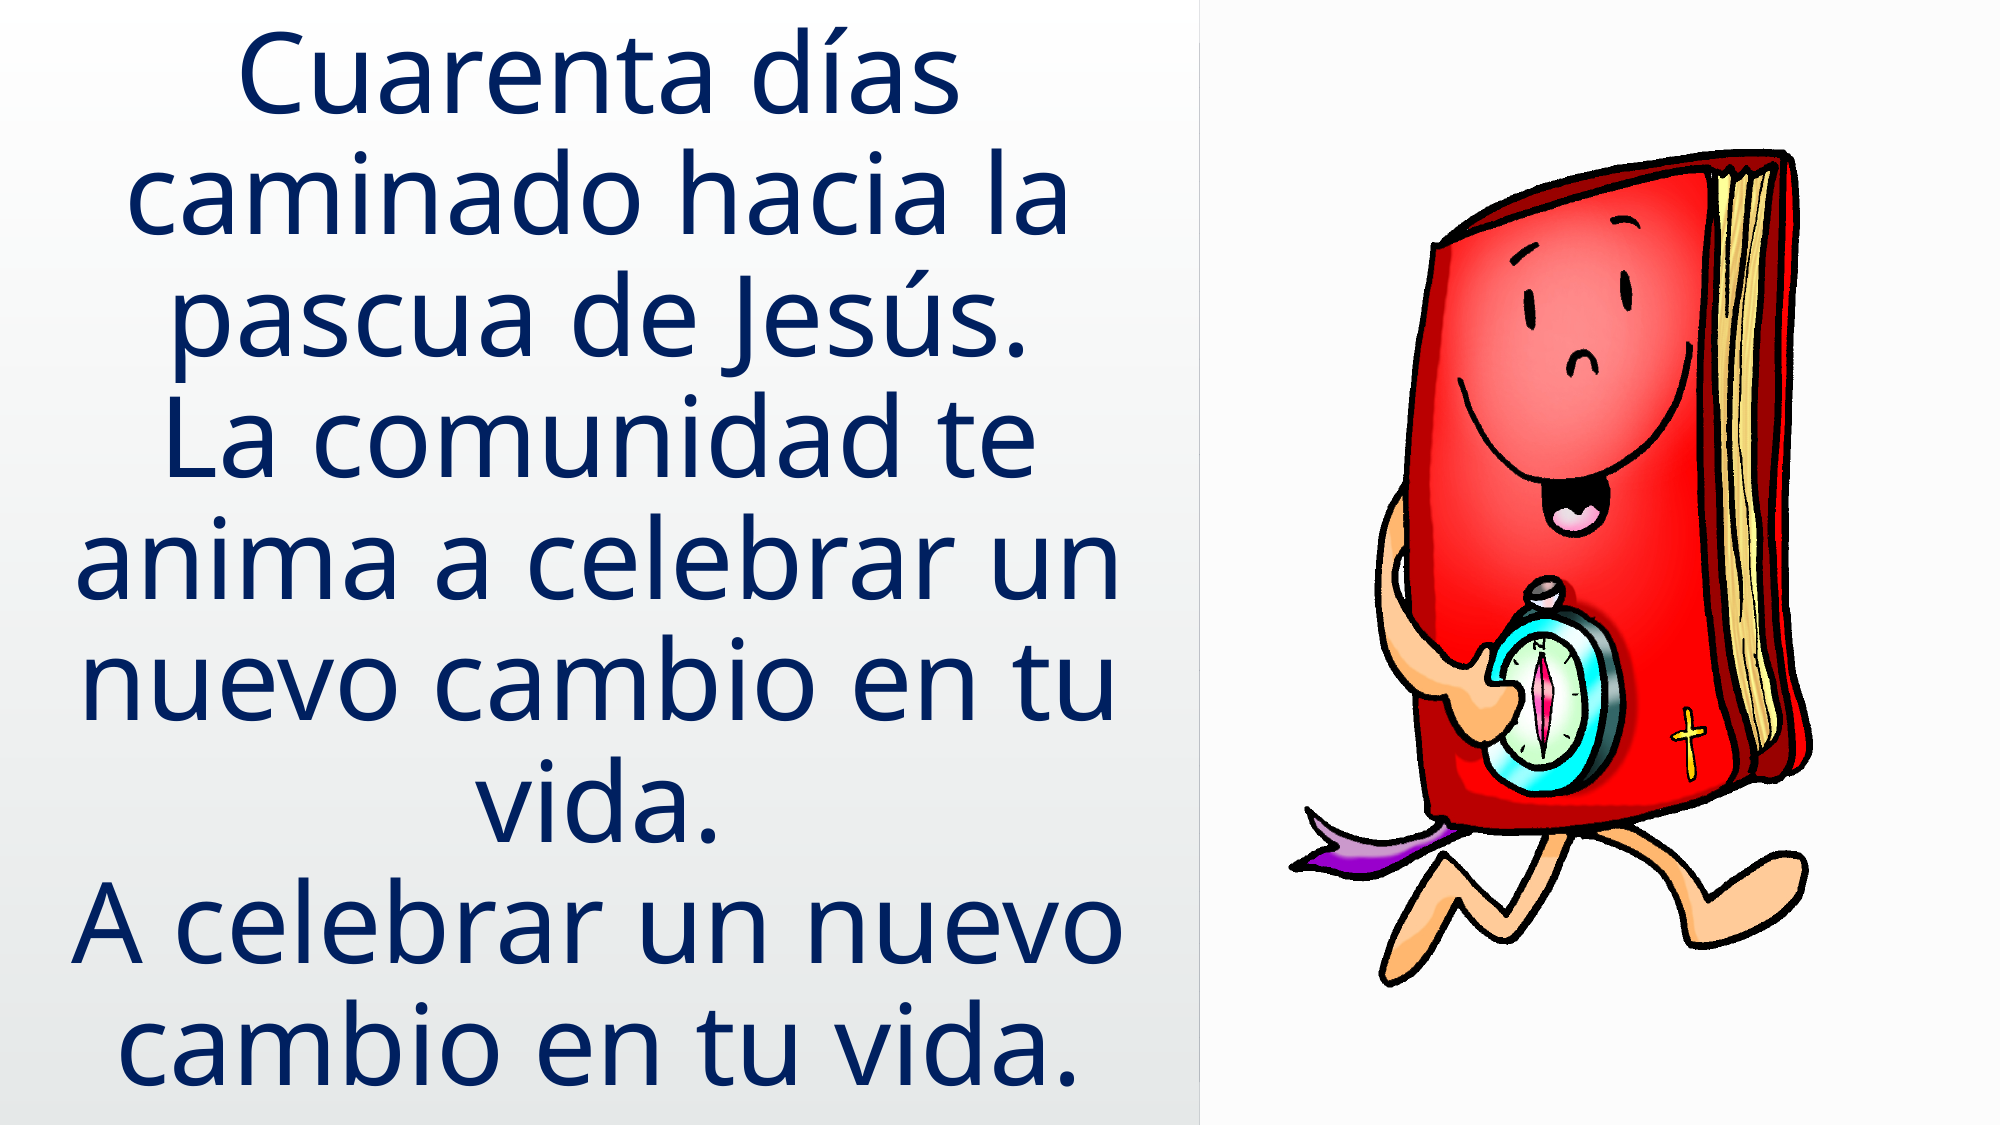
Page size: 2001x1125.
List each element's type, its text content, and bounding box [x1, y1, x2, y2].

title Cuarenta días caminado hacia la pascua de Jesús. La comunidad te anima a celebrar un nuevo cambio en tu vida. A celebrar un nuevo cambio en tu vida. [0, 0, 1200, 1125]
picture [1200, 0, 2000, 1125]
